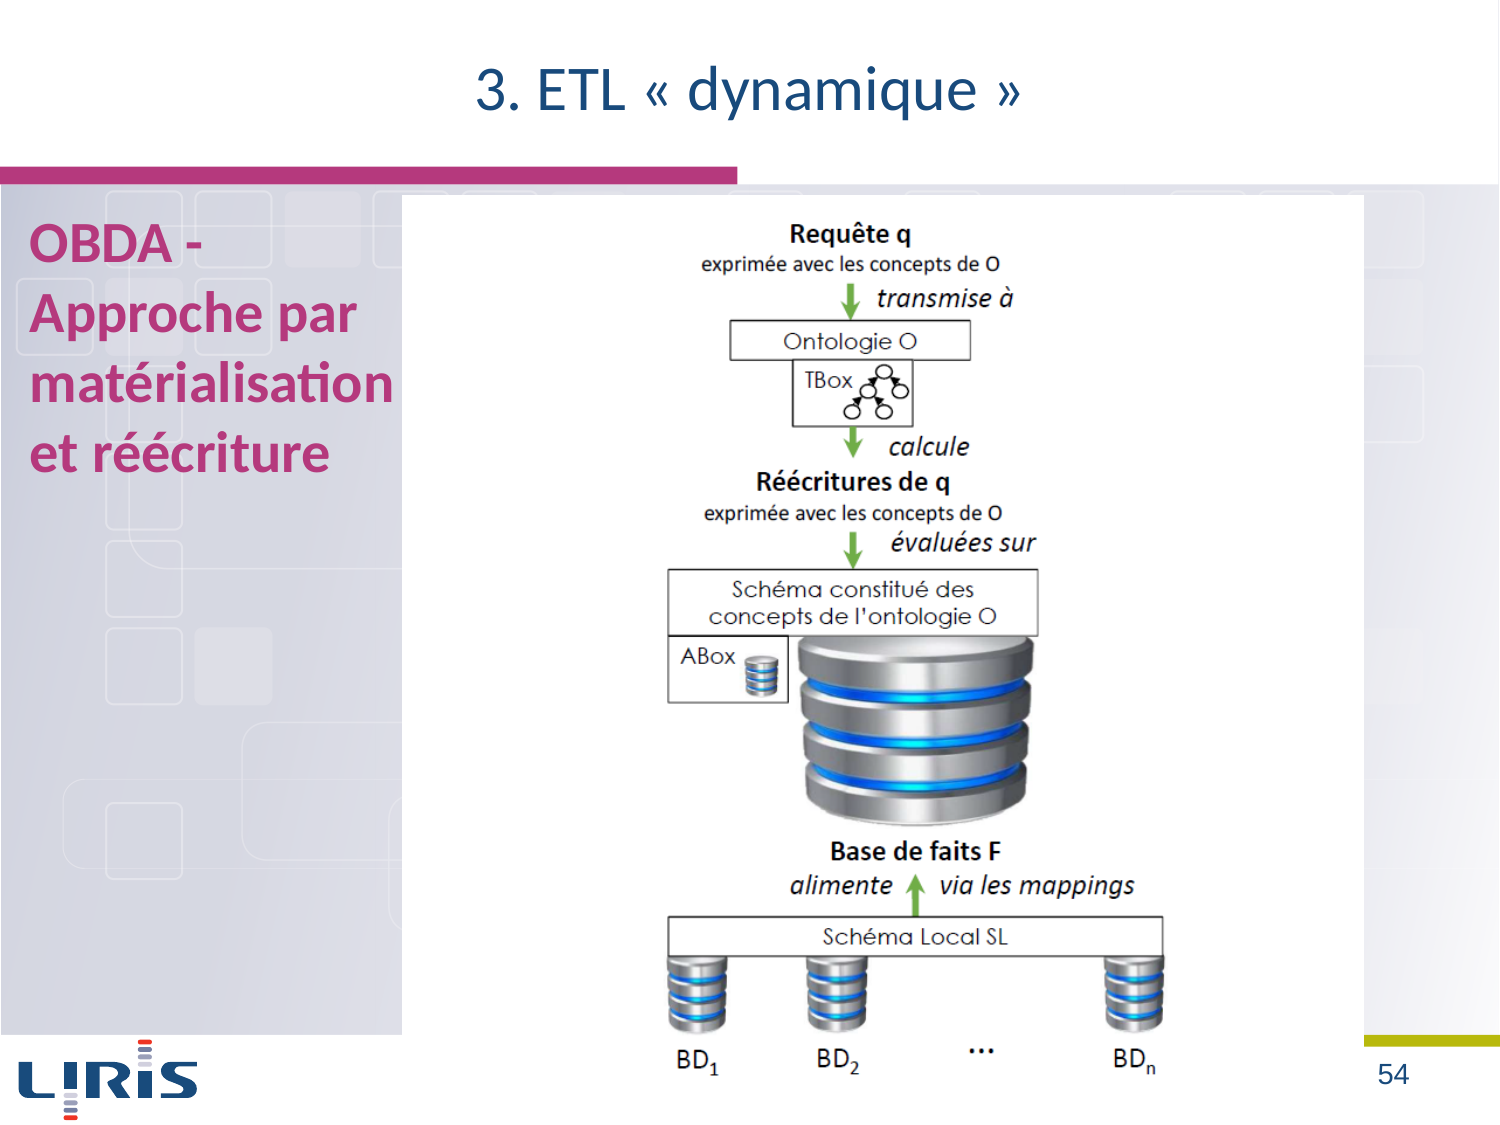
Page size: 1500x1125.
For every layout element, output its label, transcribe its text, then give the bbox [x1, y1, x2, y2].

slide_number 54 [1368, 1042, 1425, 1103]
picture [1, 185, 1499, 1120]
title 3. ETL « dynamique » [75, 38, 1425, 132]
list OBDA - Approche par matérialisation et réécriture [14, 196, 400, 929]
